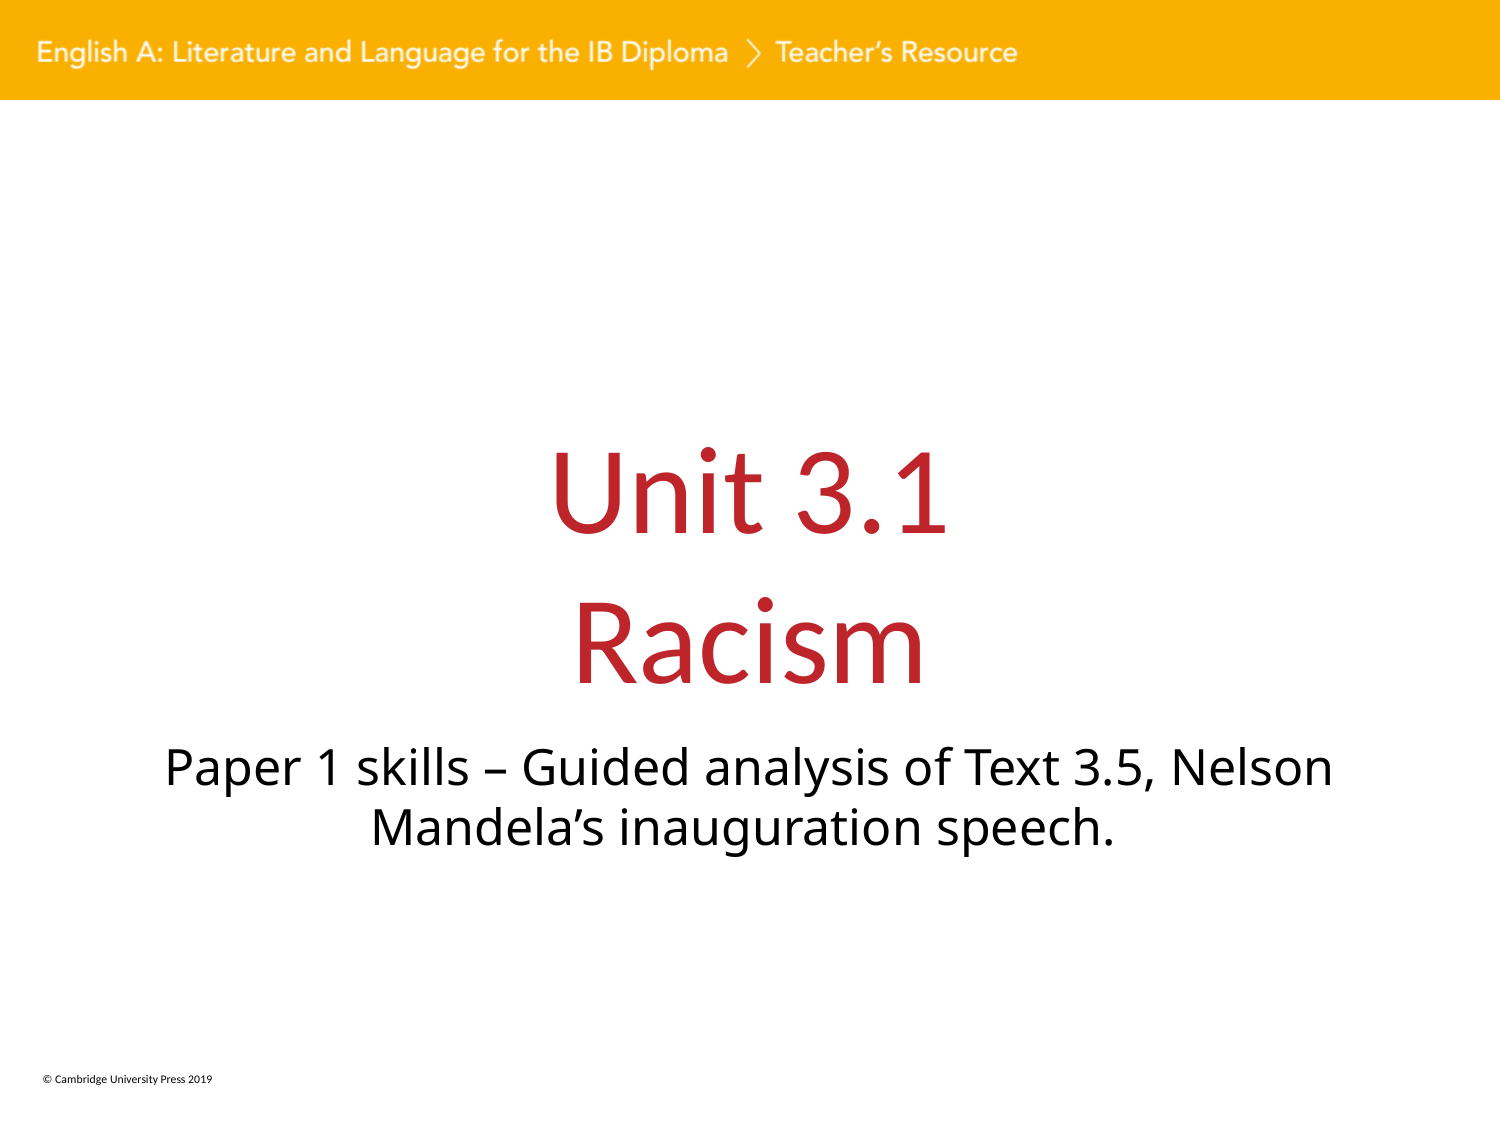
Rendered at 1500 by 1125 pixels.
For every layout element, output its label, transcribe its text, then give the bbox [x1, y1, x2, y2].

subtitle © Cambridge University Press 2019 [27, 1063, 1388, 1093]
text_box Unit 3.1 Racism Paper 1 skills – Guided analysis of Text 3.5, Nelson Mandela’s inauguration speech. [112, 232, 1388, 1032]
picture [0, 0, 1500, 101]
